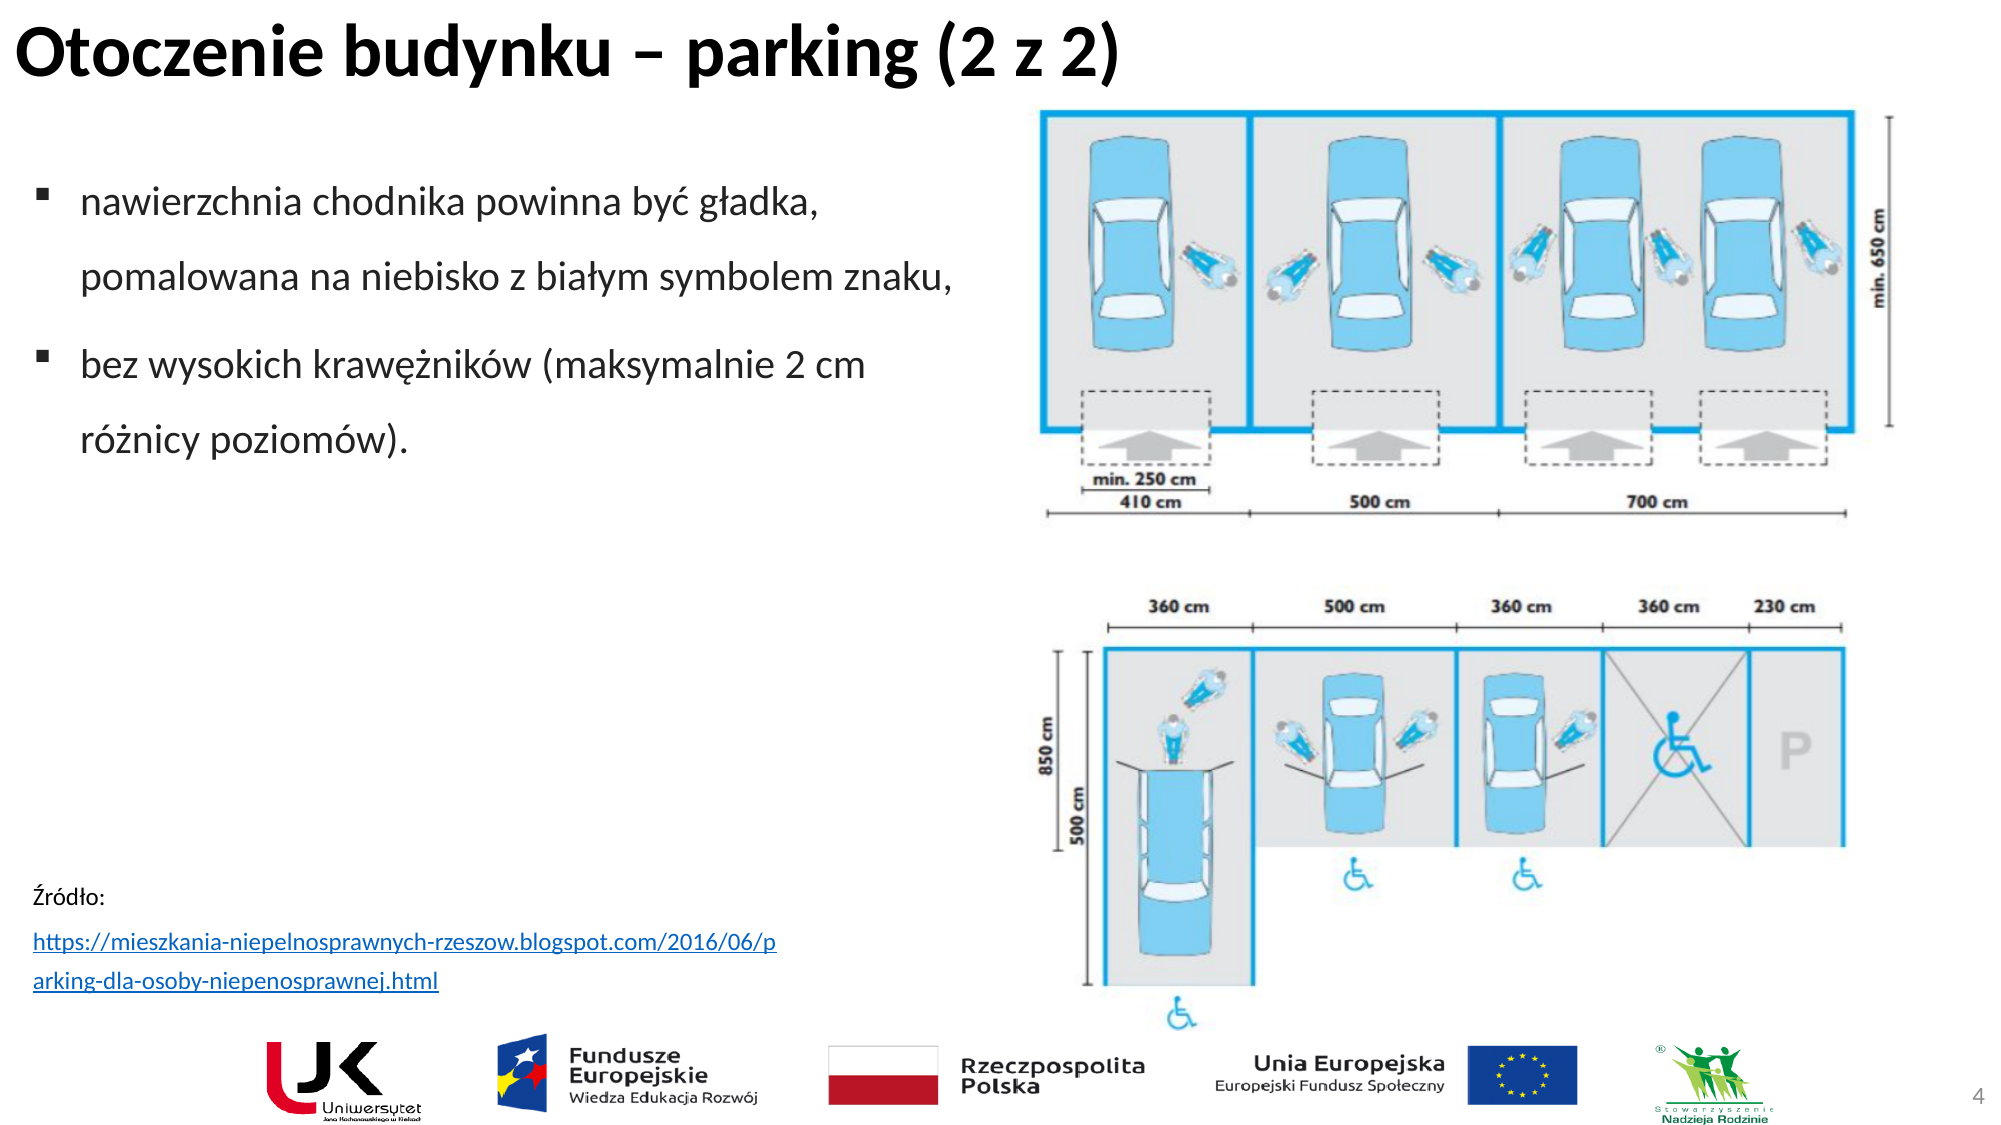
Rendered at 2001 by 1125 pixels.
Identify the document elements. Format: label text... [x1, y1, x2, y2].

title Otoczenie budynku – parking (2 z 2) [0, 0, 1463, 105]
text_box Źródło: https://mieszkania-niepelnosprawnych-rzeszow.blogspot.com/2016/06/parking-dla-osoby-niepenosprawnej.html [18, 857, 801, 963]
slide_number 4 [1634, 1065, 2000, 1125]
text_box nawierzchnia chodnika powinna być gładka, pomalowana na niebisko z białym symbolem znaku, bez wysokich krawężników (maksymalnie 2 cm różnicy poziomów). [18, 141, 971, 470]
picture [266, 1042, 421, 1122]
picture [1655, 1044, 1774, 1065]
picture [463, 94, 1942, 1125]
